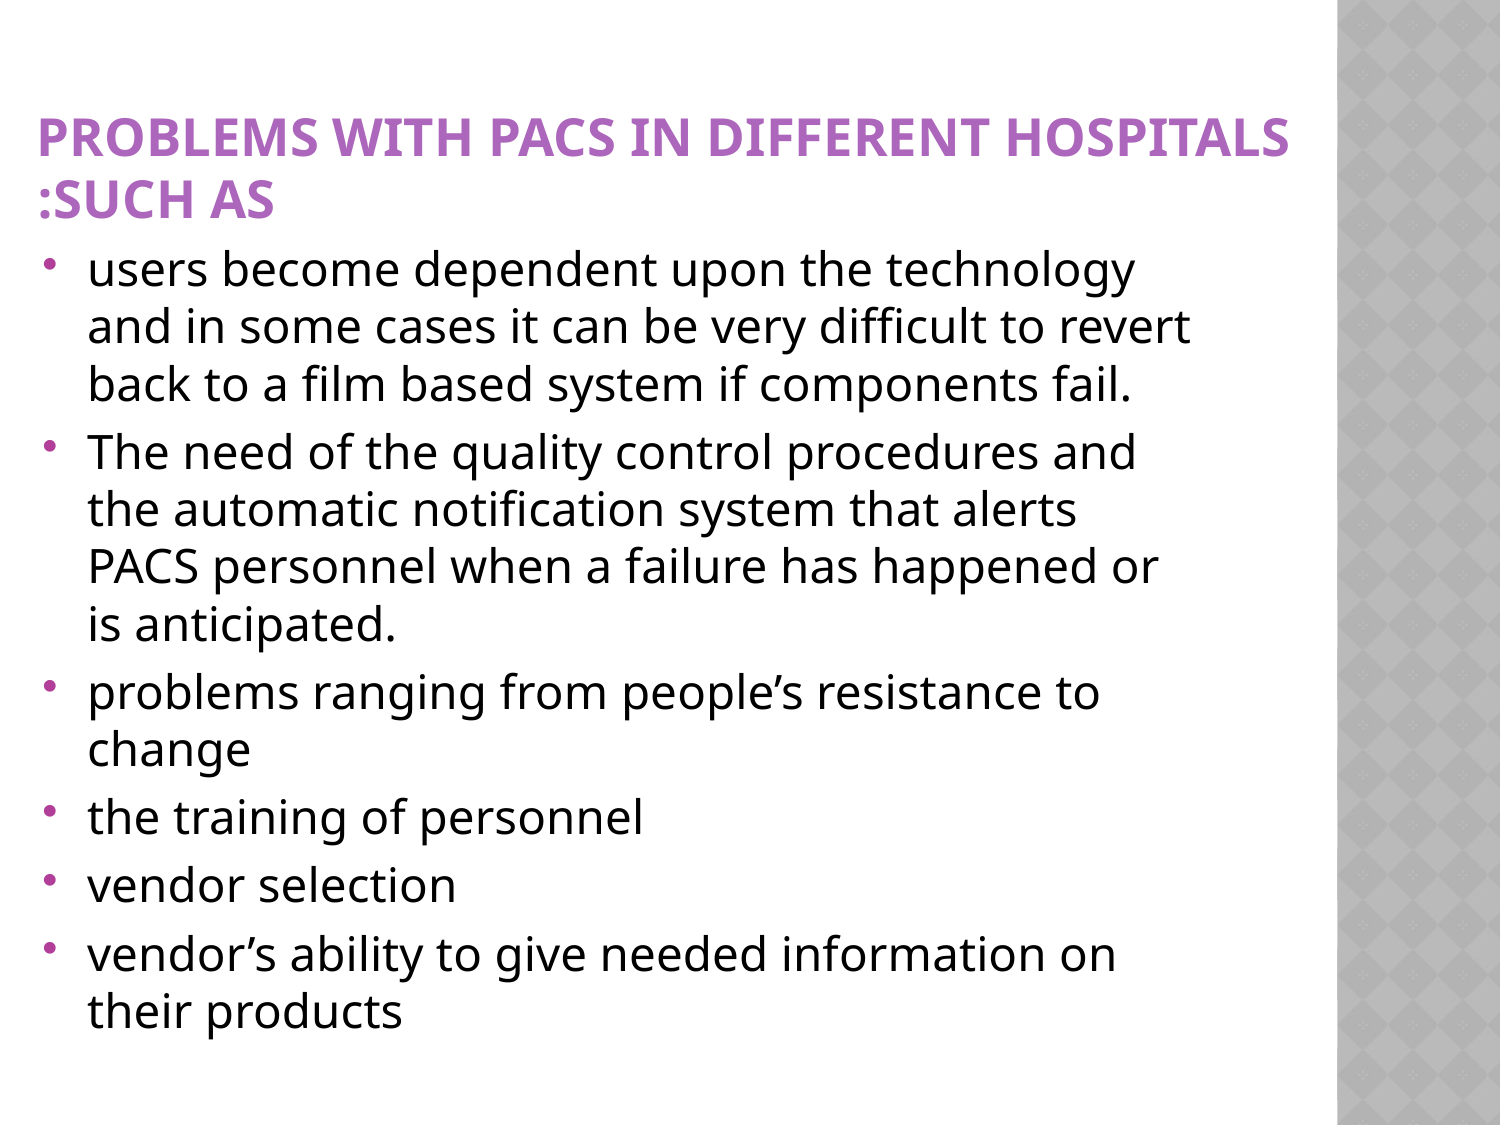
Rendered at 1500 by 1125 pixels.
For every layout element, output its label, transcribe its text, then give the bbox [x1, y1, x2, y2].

list users become dependent upon the technology and in some cases it can be very difficult to revert back to a film based system if components fail. The need of the quality control procedures and the automatic notification system that alerts PACS personnel when a failure has happened or is anticipated. problems ranging from people’s resistance to change the training of personnel vendor selection vendor’s ability to give needed information on their products [29, 231, 1217, 1059]
title Problems with PACS in different hospitals such as: [29, 101, 1380, 290]
